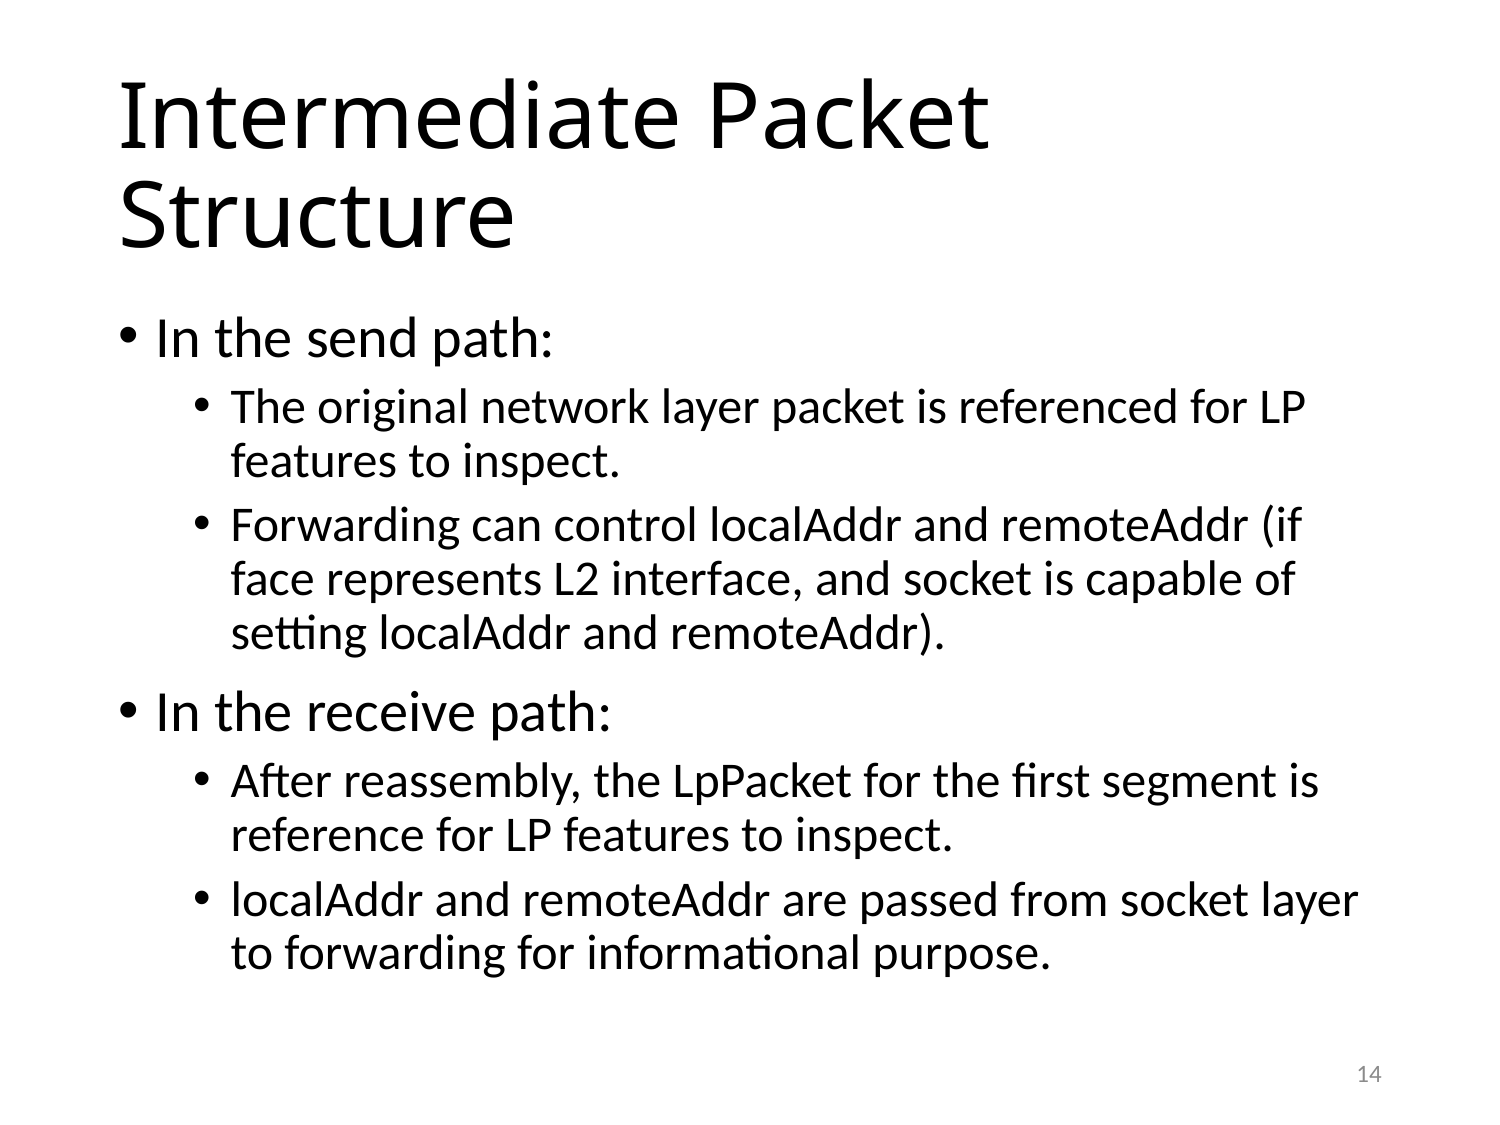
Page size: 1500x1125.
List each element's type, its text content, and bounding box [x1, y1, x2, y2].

slide_number 14 [1059, 1042, 1397, 1103]
title Intermediate Packet Structure [103, 59, 1397, 278]
list In the send path: The original network layer packet is referenced for LP features to inspect. Forwarding can control localAddr and remoteAddr (if face represents L2 interface, and socket is capable of setting localAddr and remoteAddr). In the receive path: After reassembly, the LpPacket for the first segment is reference for LP features to inspect. localAddr and remoteAddr are passed from socket layer to forwarding for informational purpose. [103, 299, 1397, 1014]
